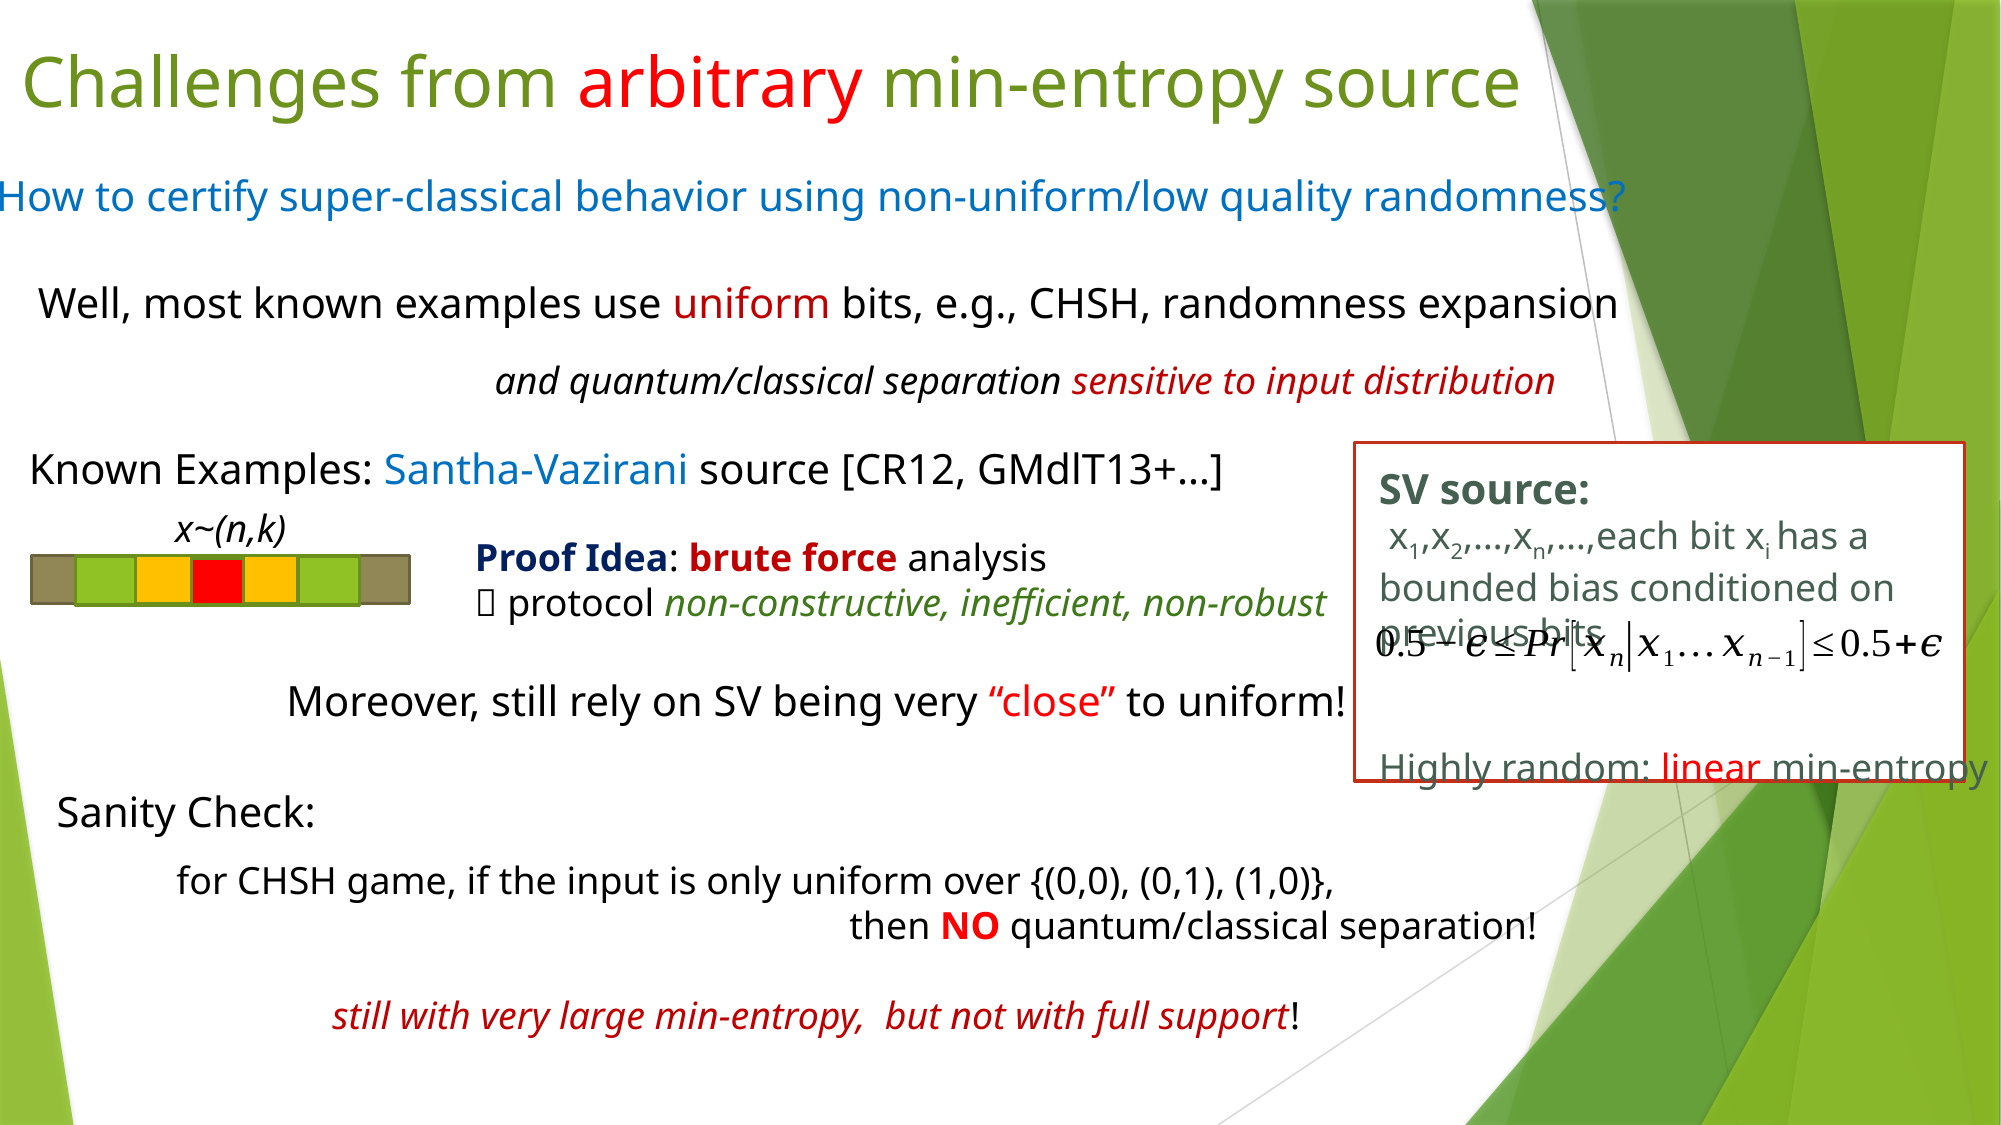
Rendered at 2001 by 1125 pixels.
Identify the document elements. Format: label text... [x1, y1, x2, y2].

text_box Moreover, still rely on SV being very “close” to uniform! [271, 667, 1362, 733]
text_box How to certify super-classical behavior using non-uniform/low quality randomness? [0, 161, 1641, 227]
text_box Proof Idea: brute force analysis  protocol non-constructive, inefficient, non-robust [460, 526, 1343, 631]
text_box Challenges from arbitrary min-entropy source [7, 30, 1557, 149]
text_box [361, 554, 411, 605]
text_box [134, 554, 300, 605]
text_box [245, 554, 361, 607]
text_box Known Examples: Santha-Vazirani source [CR12, GMdlT13+…] [14, 435, 1239, 501]
text_box for CHSH game, if the input is only uniform over {(0,0), (0,1), (1,0)}, then NO quantum/classical separation! still with very large min-entropy, but not with full support! [161, 849, 1553, 1045]
text_box [1353, 441, 1966, 455]
text_box [190, 556, 245, 607]
text_box and quantum/classical separation sensitive to input distribution [479, 349, 1573, 410]
text_box x~(n,k) [160, 501, 302, 554]
text_box [30, 554, 74, 605]
text_box Sanity Check: [41, 778, 331, 844]
text_box SV source: x1,x2,…,xn,…,each bit xi has a bounded bias conditioned on previous bits Highly random: linear min-entropy [1289, 455, 2000, 796]
text_box [74, 554, 190, 607]
text_box Well, most known examples use uniform bits, e.g., CHSH, randomness expansion [23, 269, 1635, 334]
